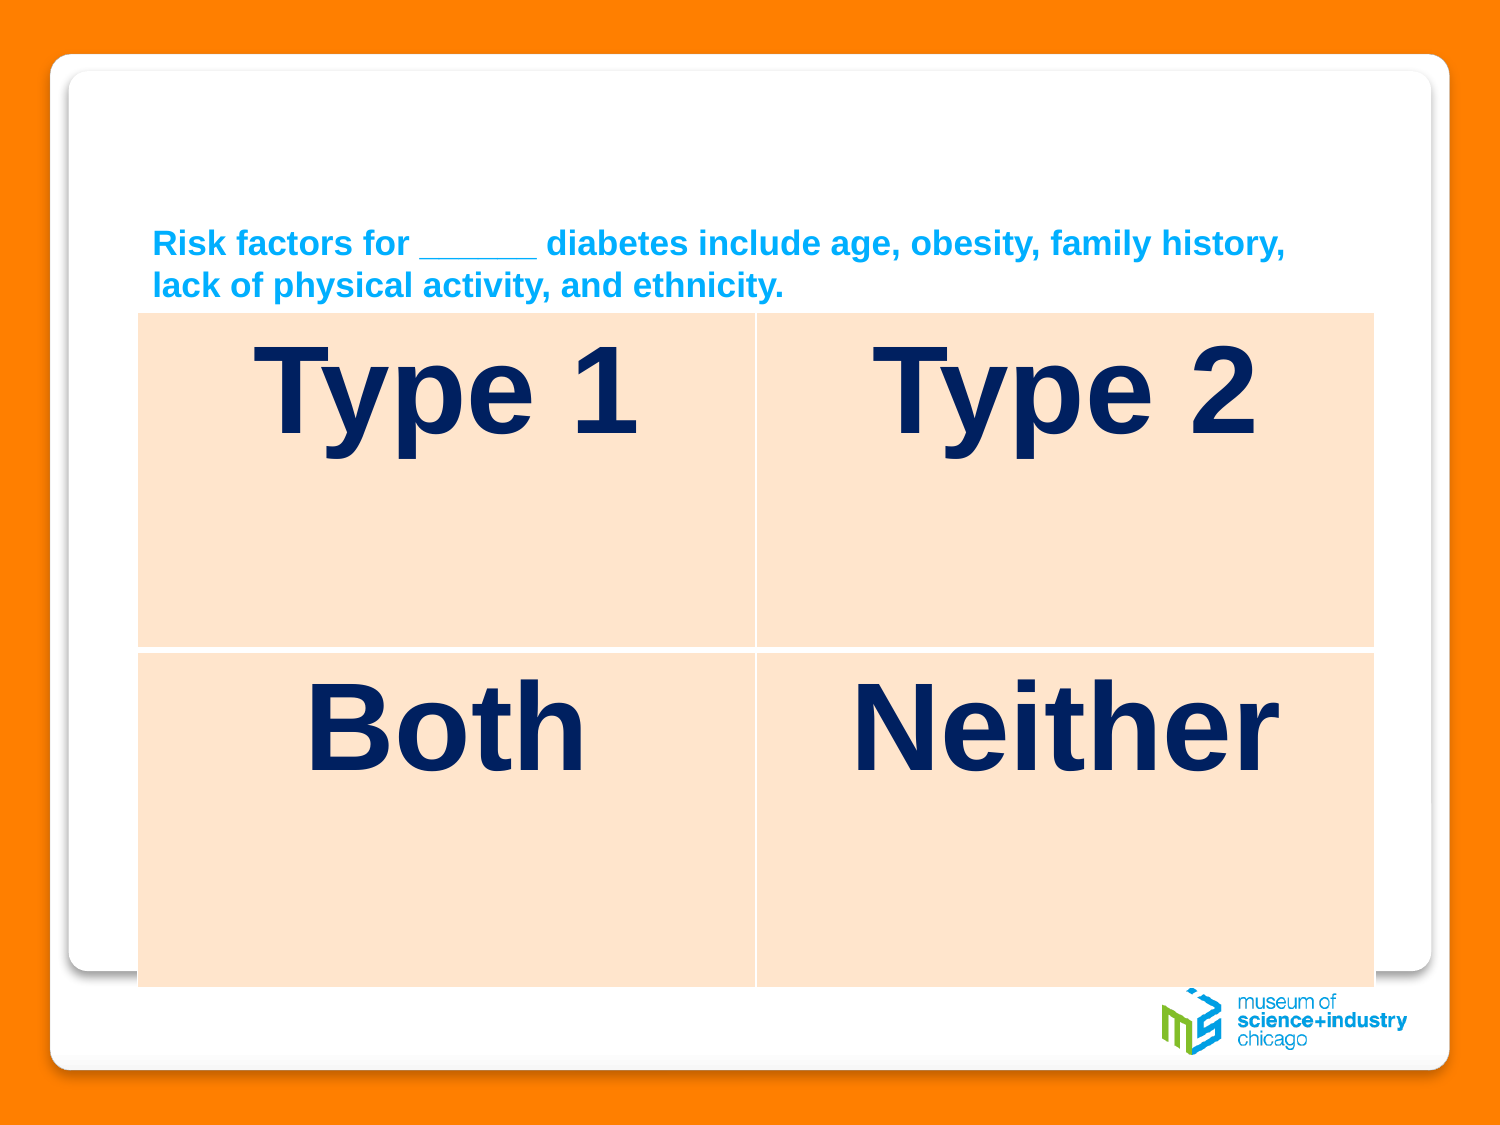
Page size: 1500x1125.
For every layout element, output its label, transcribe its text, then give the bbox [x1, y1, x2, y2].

table_cell Neither [757, 653, 1374, 987]
table_header Type 2 [757, 313, 1374, 647]
table_header Type 1 [138, 313, 755, 647]
title Risk factors for ______ diabetes include age, obesity, family history, lack of physical activity, and ethnicity. [137, 212, 1375, 312]
table_cell Both [138, 653, 755, 987]
picture [1162, 987, 1407, 1055]
